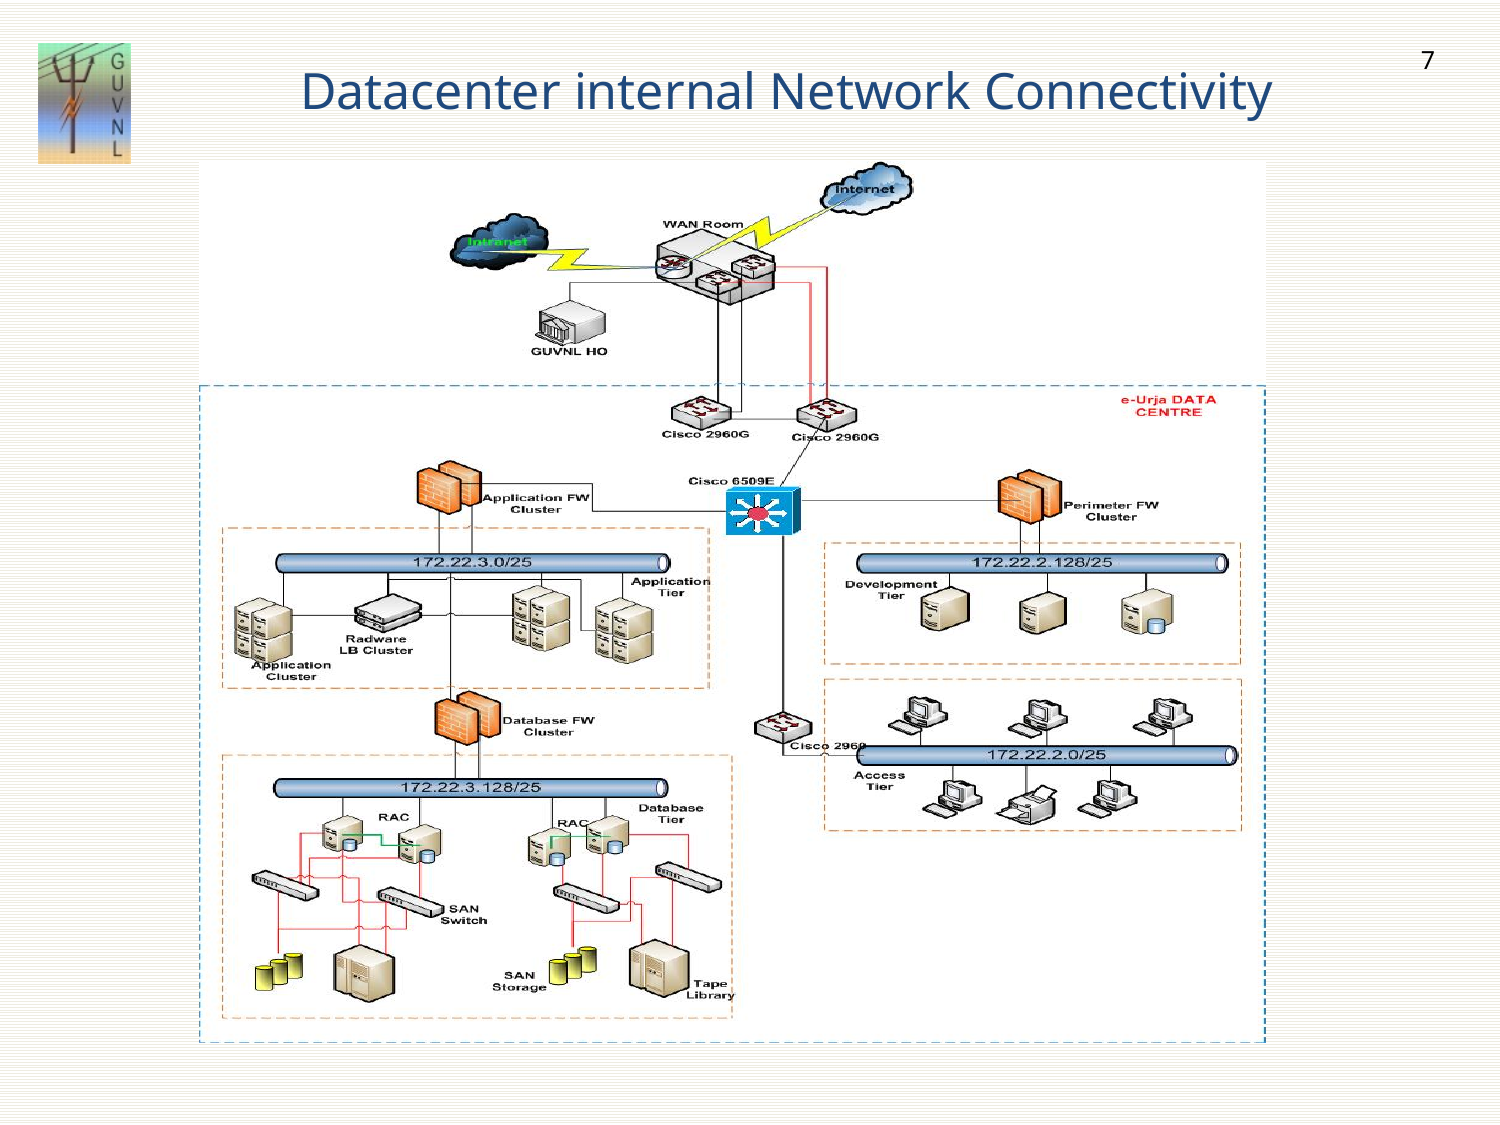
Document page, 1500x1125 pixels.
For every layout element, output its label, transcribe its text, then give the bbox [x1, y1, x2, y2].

picture [38, 43, 132, 165]
title Datacenter internal Network Connectivity [161, 49, 1413, 128]
slide_number 7 [1324, 37, 1451, 116]
picture [198, 161, 1267, 1043]
